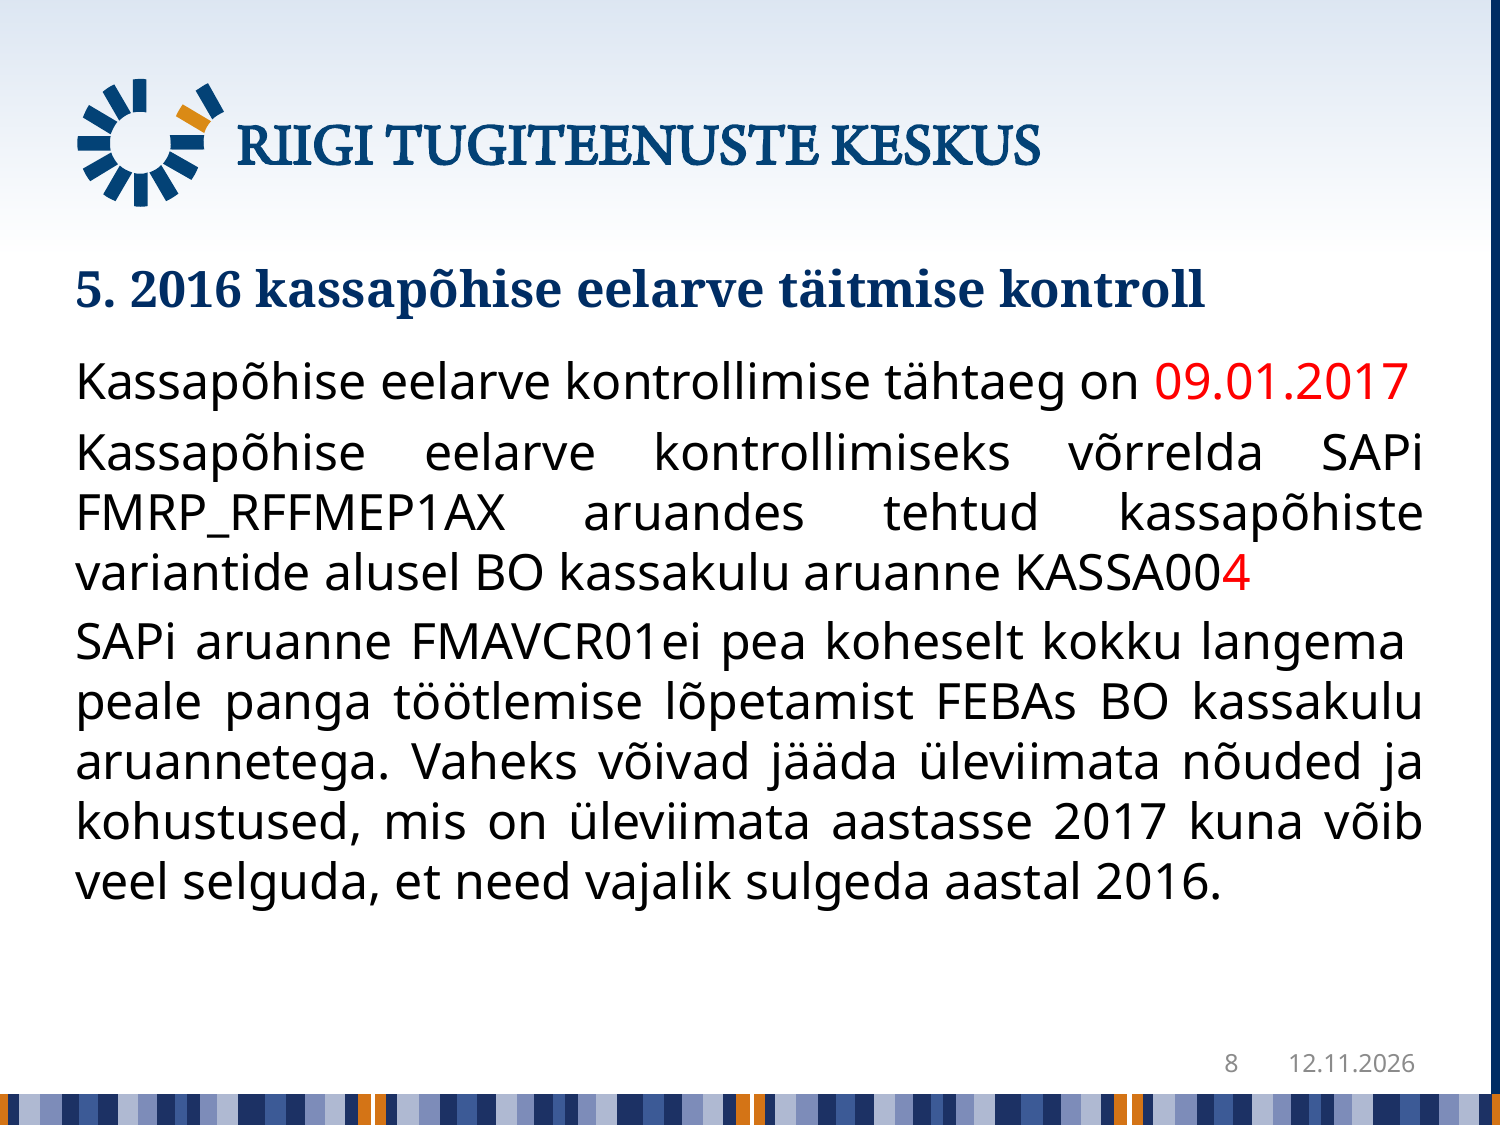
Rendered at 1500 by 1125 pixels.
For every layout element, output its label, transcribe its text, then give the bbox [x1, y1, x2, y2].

slide_number 8 [1139, 1035, 1254, 1095]
title 5. 2016 kassapõhise eelarve täitmise kontroll [75, 257, 1425, 349]
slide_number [1269, 1035, 1431, 1095]
list Kassapõhise eelarve kontrollimise tähtaeg on 09.01.2017 Kassapõhise eelarve kontrollimiseks võrrelda SAPi FMRP_RFFMEP1AX aruandes tehtud kassapõhiste variantide alusel BO kassakulu aruanne KASSA004 SAPi aruanne FMAVCR01ei pea koheselt kokku langema peale panga töötlemise lõpetamist FEBAs BO kassakulu aruannetega. Vaheks võivad jääda üleviimata nõuded ja kohustused, mis on üleviimata aastasse 2017 kuna võib veel selguda, et need vajalik sulgeda aastal 2016. [75, 349, 1425, 1012]
